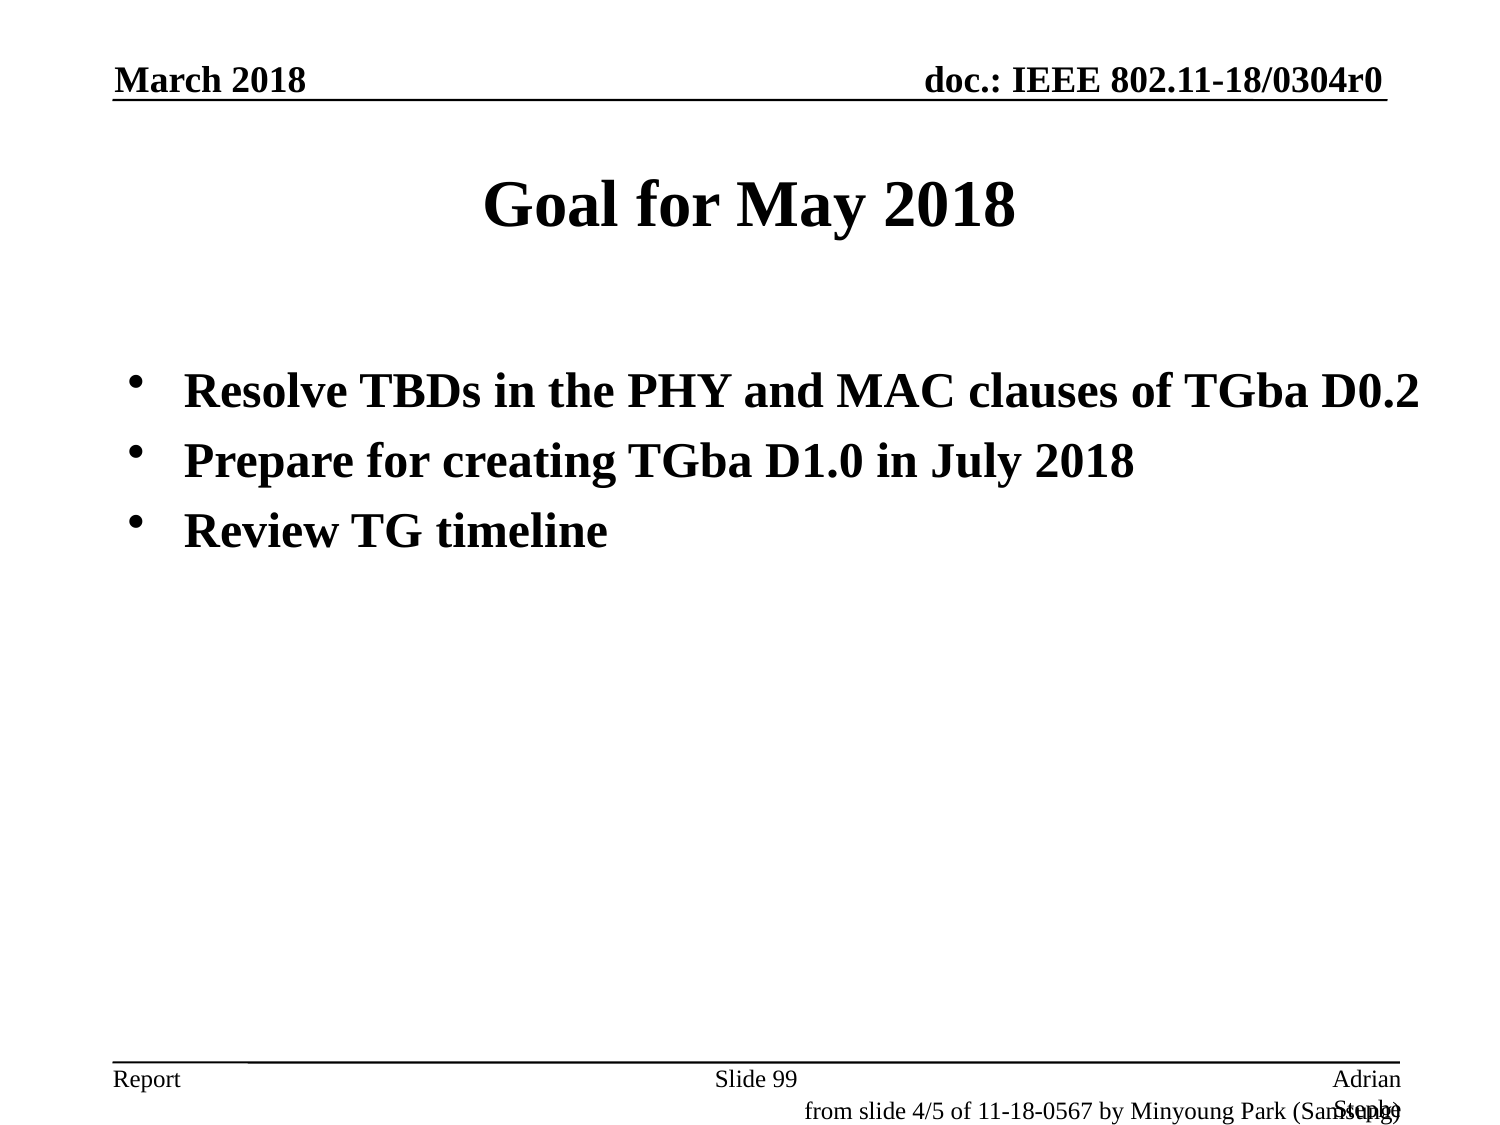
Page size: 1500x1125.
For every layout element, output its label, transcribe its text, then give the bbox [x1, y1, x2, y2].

slide_number Slide 99 [711, 1061, 801, 1093]
text_box from slide 4/5 of 11-18-0567 by Minyoung Park (Samsung) [343, 1087, 1417, 1125]
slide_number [114, 54, 374, 101]
footer Adrian Stephens, Intel Corporation [1324, 1061, 1402, 1087]
list Resolve TBDs in the PHY and MAC clauses of TGba D0.2 Prepare for creating TGba D1.0 in July 2018 Review TG timeline [112, 350, 1450, 1025]
title Goal for May 2018 [112, 112, 1388, 288]
